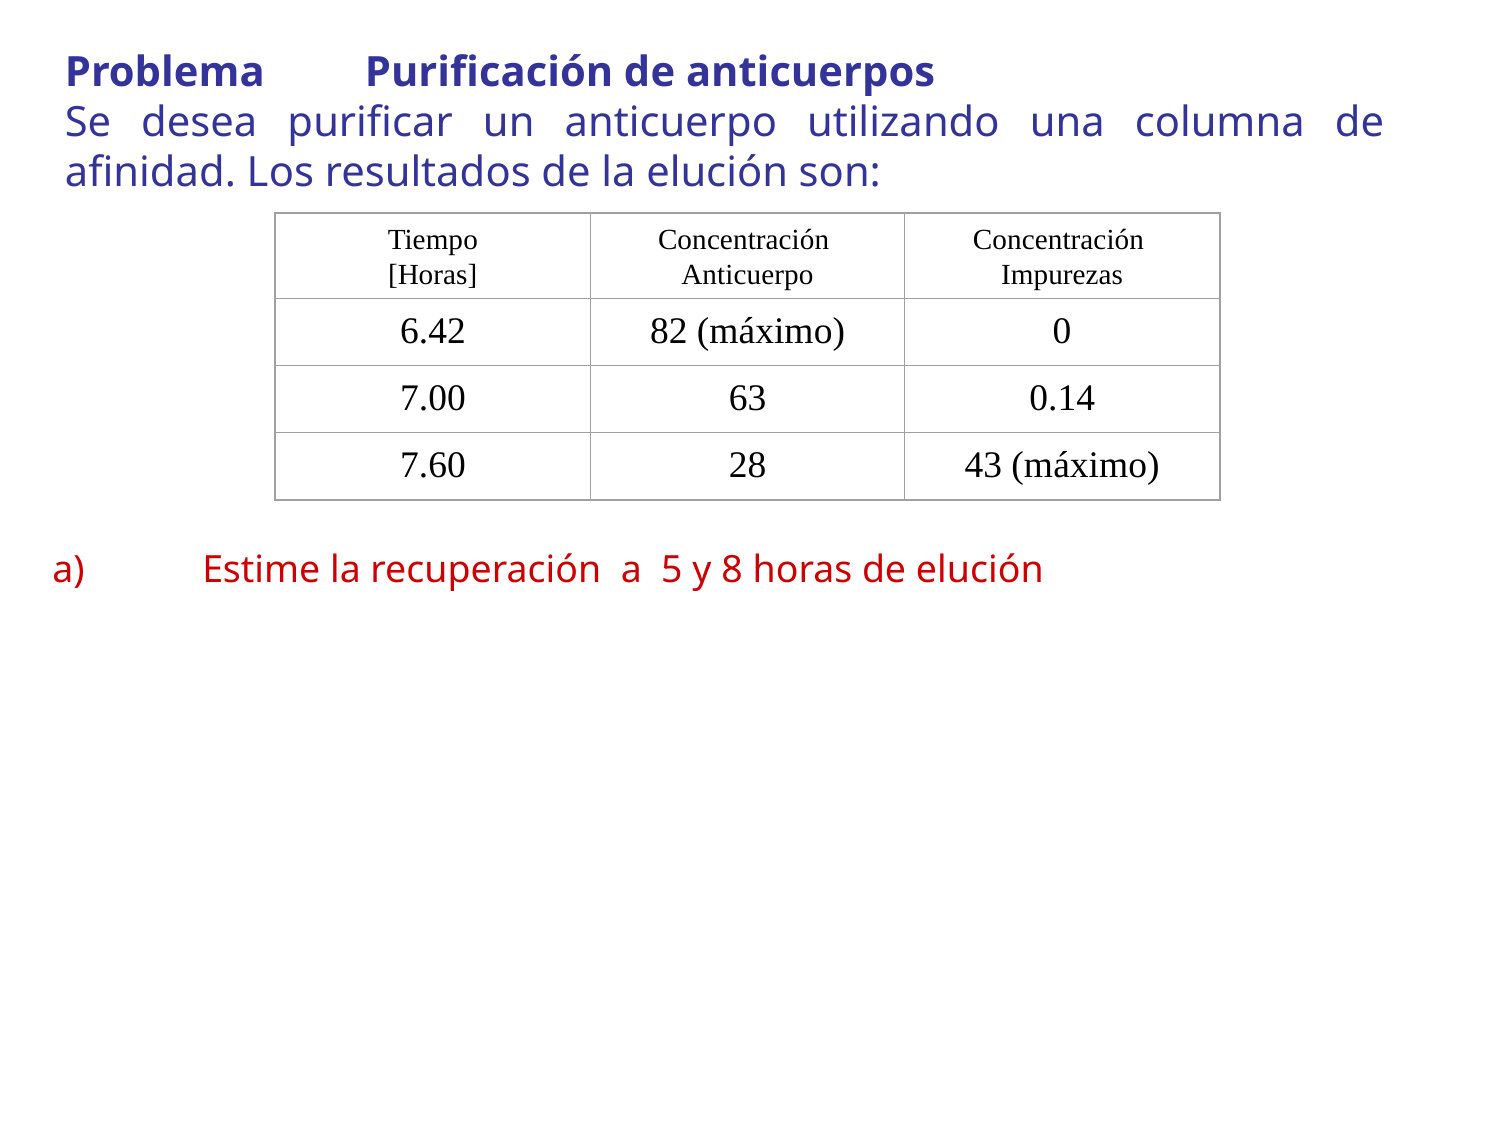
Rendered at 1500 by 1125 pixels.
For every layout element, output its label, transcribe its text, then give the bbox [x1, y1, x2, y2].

text_box Problema Purificación de anticuerpos Se desea purificar un anticuerpo utilizando una columna de afinidad. Los resultados de la elución son: [50, 37, 1400, 203]
text_box a) Estime la recuperación a 5 y 8 horas de elución [37, 537, 1425, 598]
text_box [274, 212, 1221, 501]
